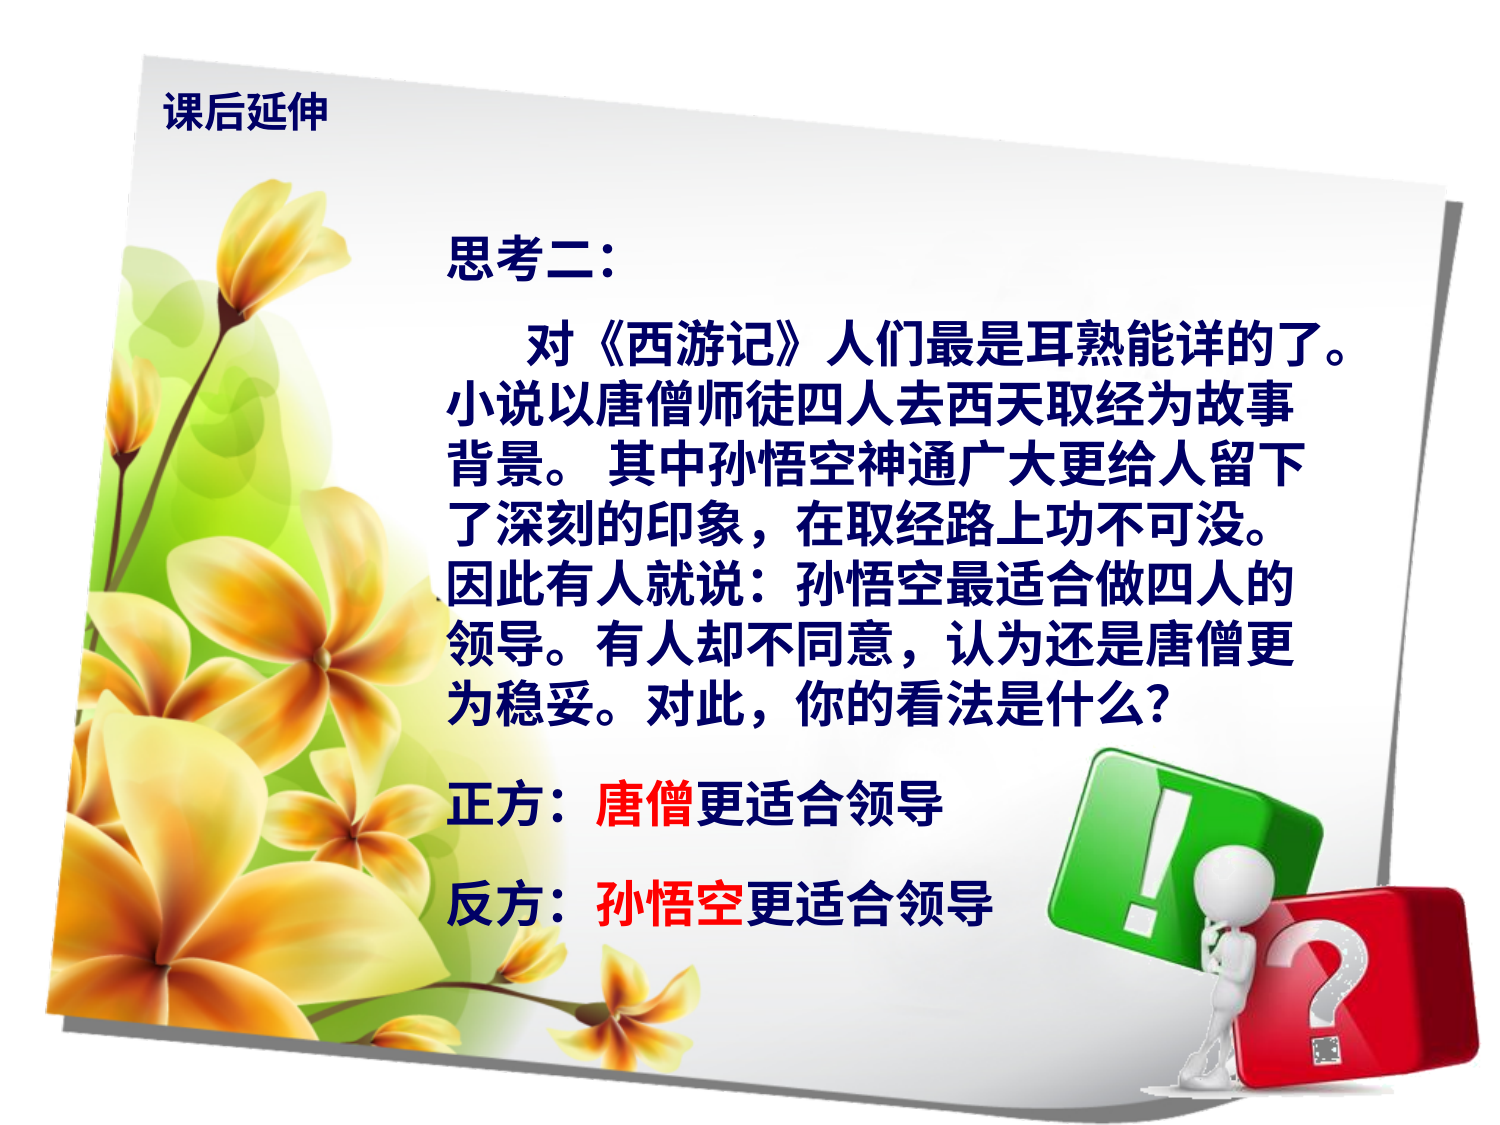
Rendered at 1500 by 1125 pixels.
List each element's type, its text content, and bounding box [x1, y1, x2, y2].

picture [0, 0, 1500, 1125]
text_box 思考二： 对《西游记》人们最是耳熟能详的了。小说以唐僧师徒四人去西天取经为故事背景。 其中孙悟空神通广大更给人留下了深刻的印象，在取经路上功不可没。因此有人就说：孙悟空最适合做四人的领导。有人却不同意，认为还是唐僧更为稳妥。对此，你的看法是什么？ 正方：唐僧更适合领导 反方：孙悟空更适合领导 [430, 220, 1341, 940]
text_box 课后延伸 [147, 78, 373, 143]
